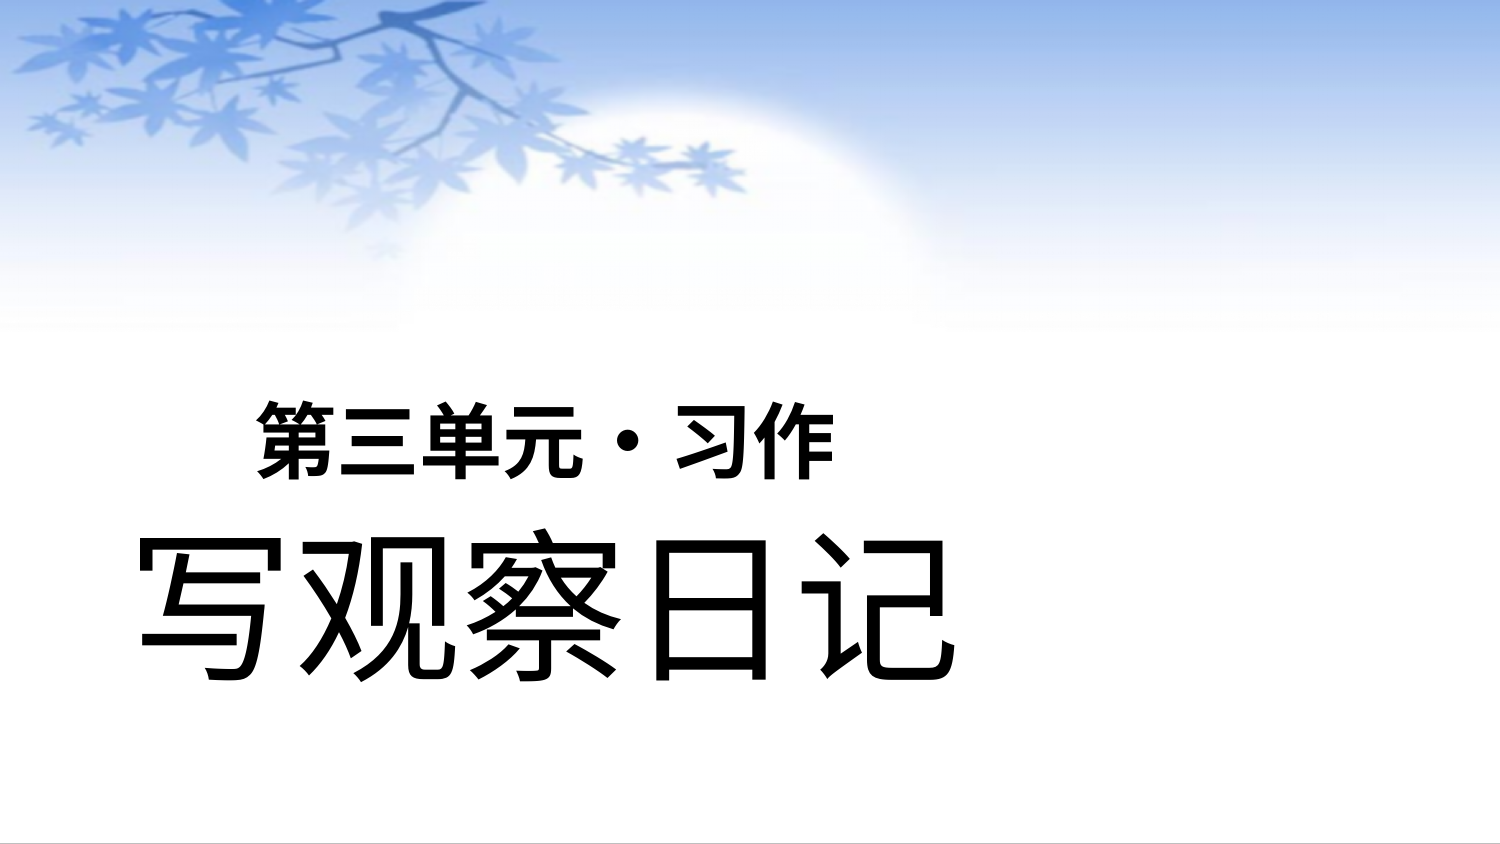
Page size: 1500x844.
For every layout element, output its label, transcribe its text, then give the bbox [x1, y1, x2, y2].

picture [0, 0, 1500, 844]
subtitle 写观察日记 [48, 517, 1041, 690]
title 第三单元•习作 [135, 374, 954, 505]
